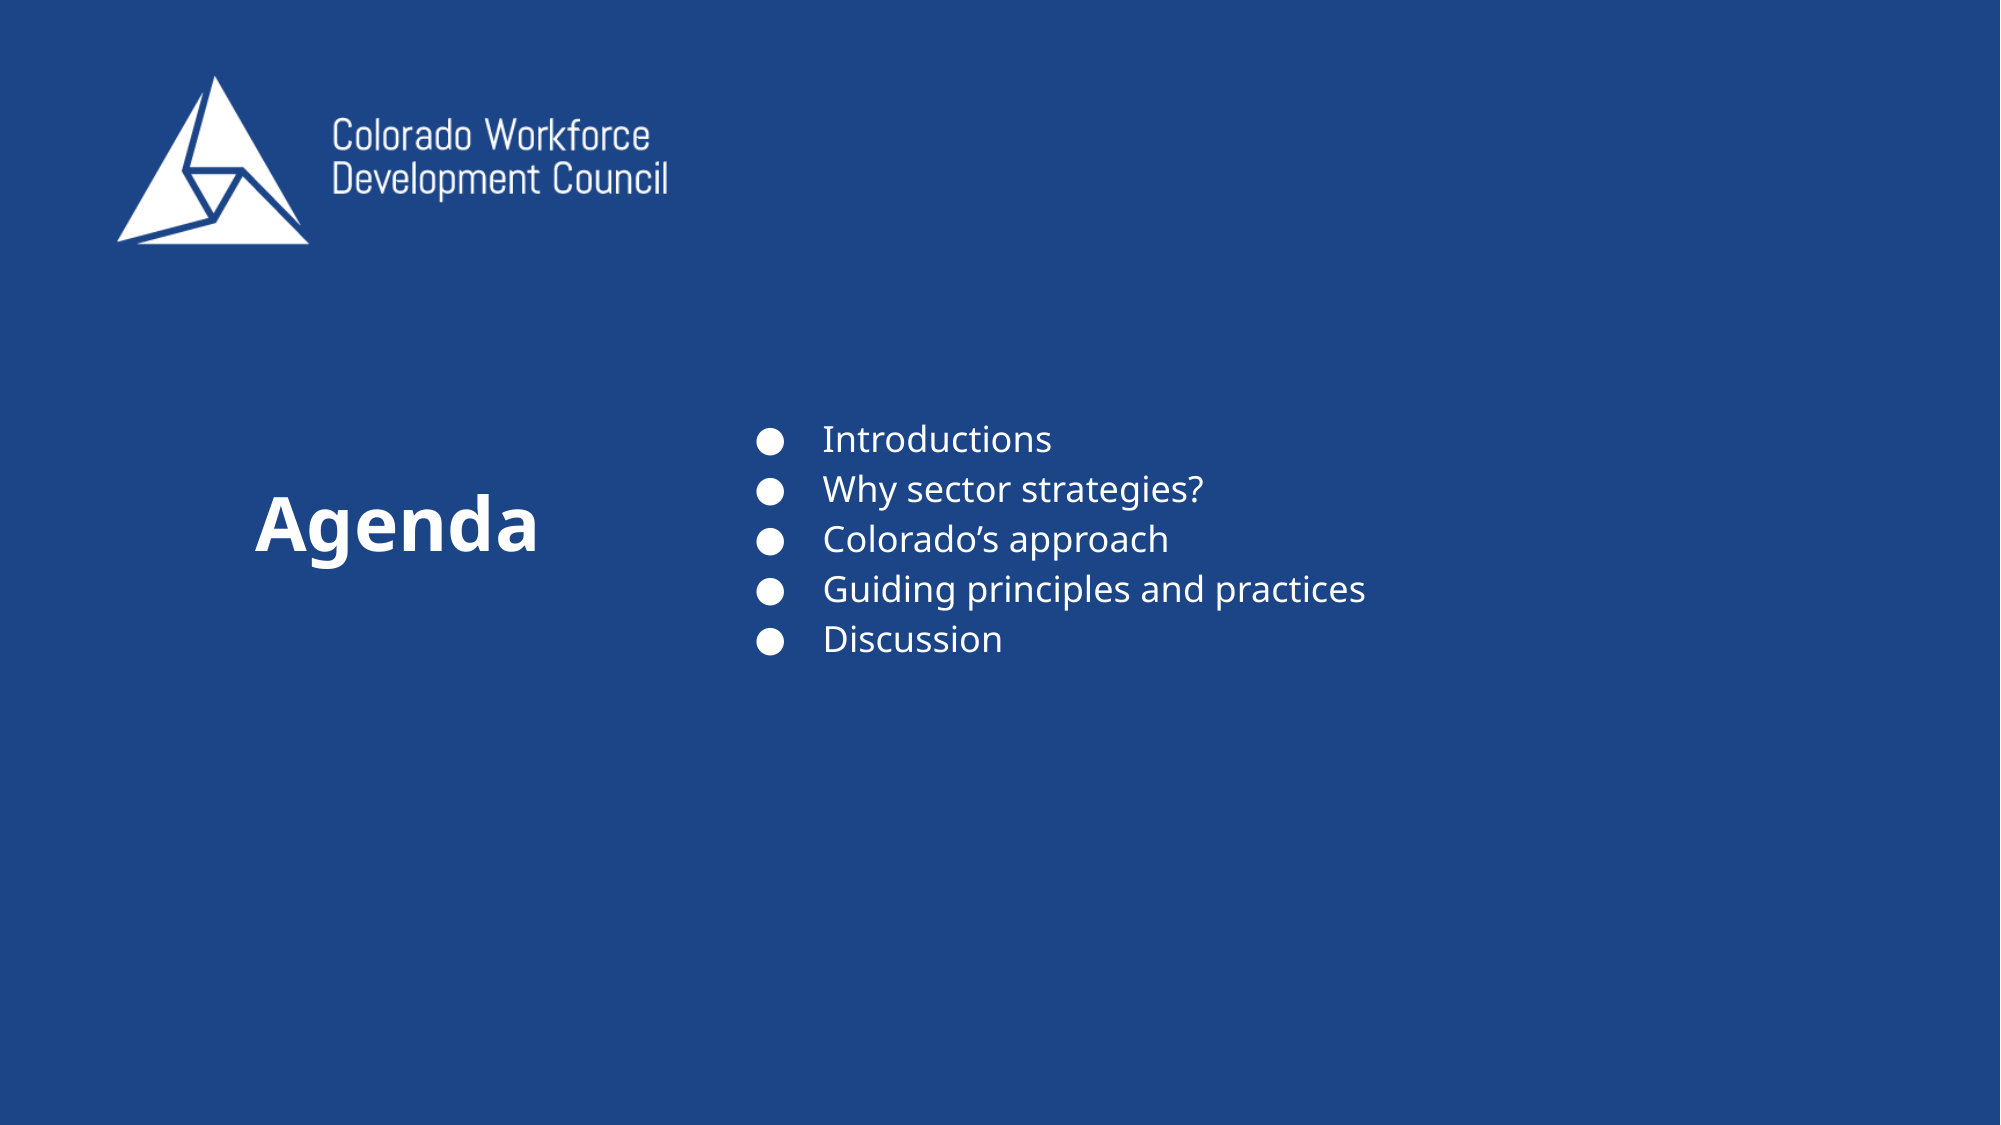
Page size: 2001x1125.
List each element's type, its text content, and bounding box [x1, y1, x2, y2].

picture [117, 75, 667, 245]
list Introductions Why sector strategies? Colorado’s approach Guiding principles and practices Discussion [707, 52, 2000, 1091]
text_box Agenda [234, 452, 581, 572]
